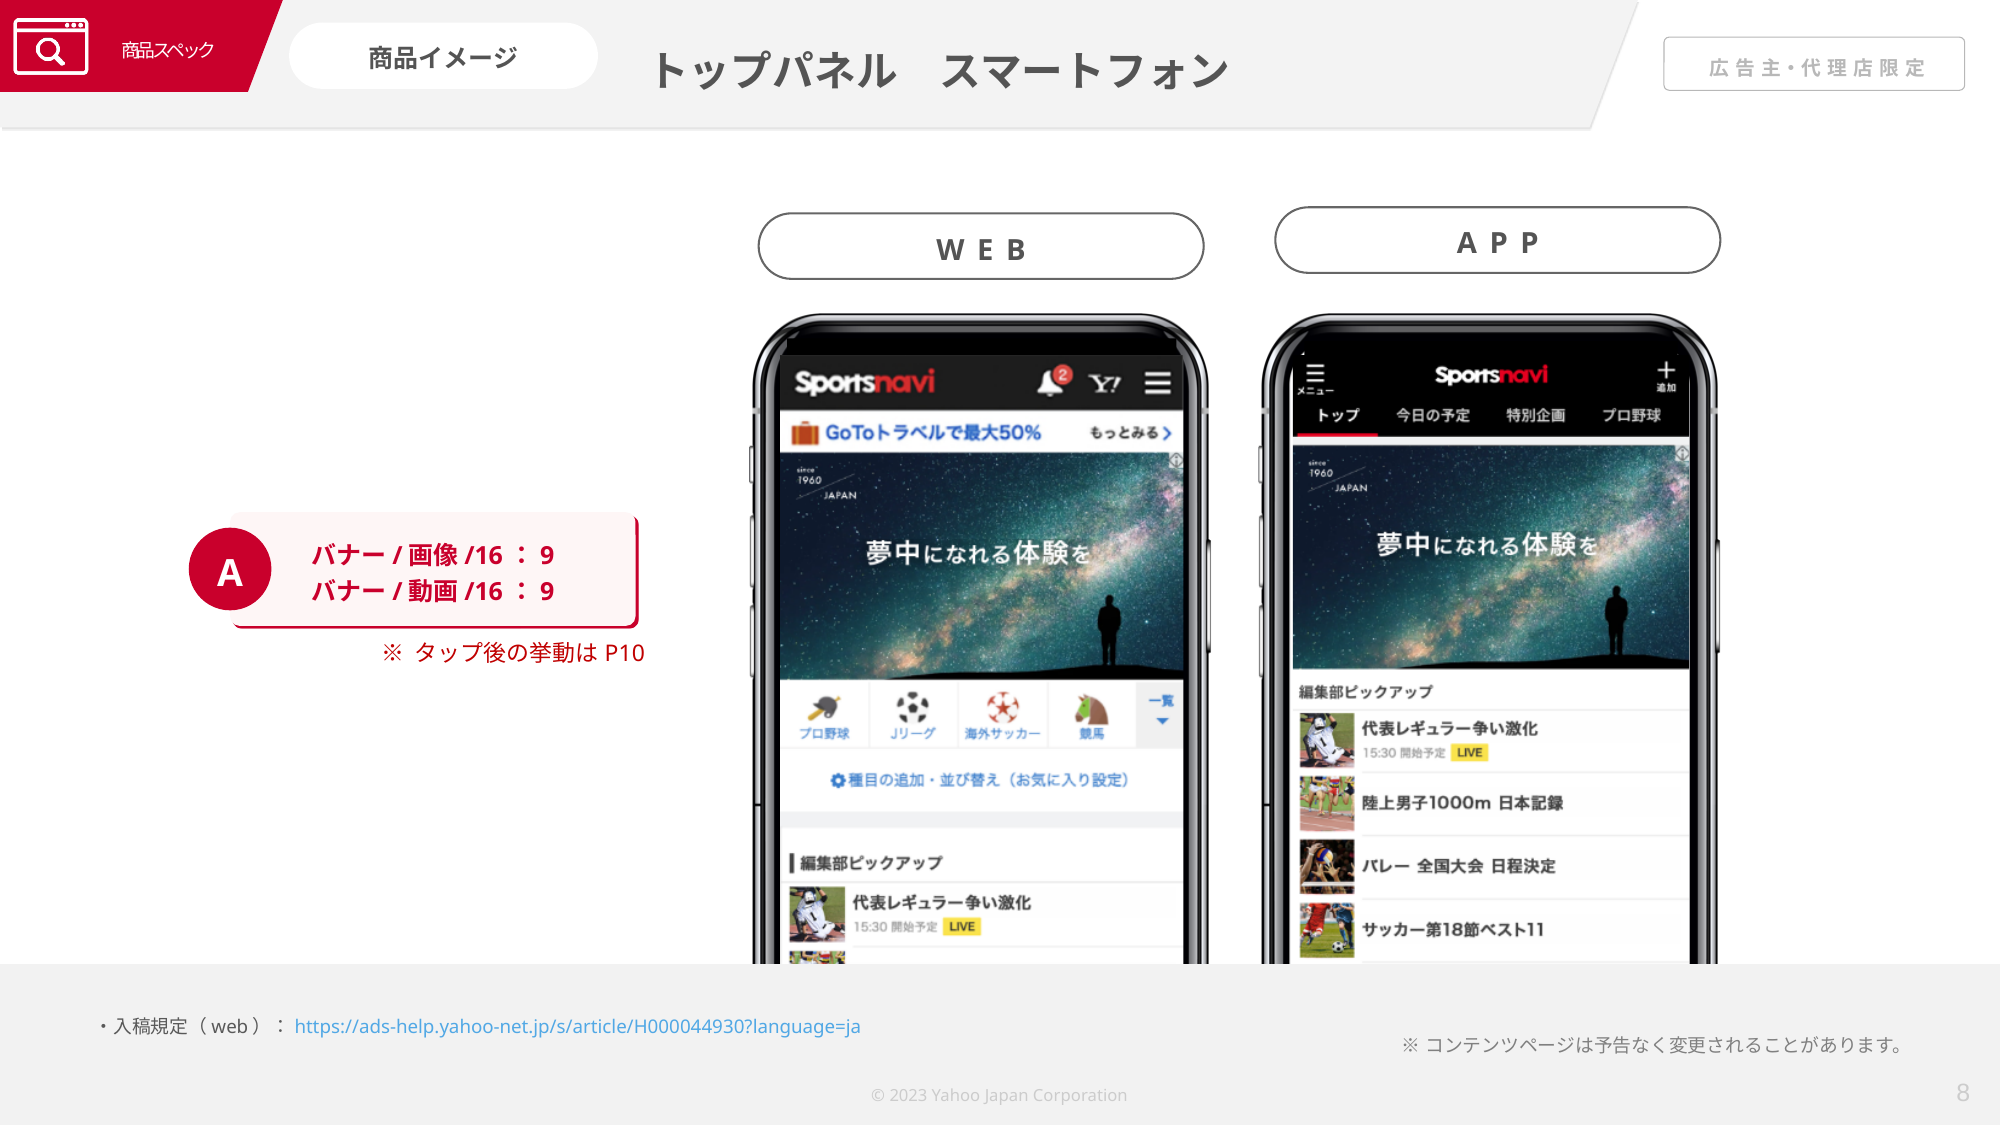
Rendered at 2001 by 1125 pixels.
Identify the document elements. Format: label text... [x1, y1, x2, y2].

text_box 商品イメージ [286, 20, 601, 91]
text_box 8 [1813, 1069, 1986, 1115]
text_box トップパネル スマートフォン [647, 42, 1983, 98]
text_box ※コンテンツページは予告なく変更されることがあります。 [1401, 1033, 1911, 1056]
text_box © 2023 Yahoo Japan Corporation [796, 1085, 1203, 1106]
text_box APP [1273, 205, 1723, 275]
text_box ・入稿規定（web）：https://ads-help.yahoo-net.jp/s/article/H000044930?language=ja [0, 962, 2000, 1125]
text_box バナー/画像/16：9 バナー/動画/16：9 [227, 510, 638, 629]
text_box A [186, 525, 274, 613]
picture [779, 355, 1184, 964]
text_box ※ タップ後の挙動はP10 [381, 638, 646, 666]
text_box WEB [756, 211, 1206, 281]
picture [1292, 355, 1690, 964]
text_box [1258, 313, 1721, 964]
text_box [748, 313, 1212, 964]
picture [8, 4, 92, 87]
list 商品スペック [97, 13, 240, 81]
